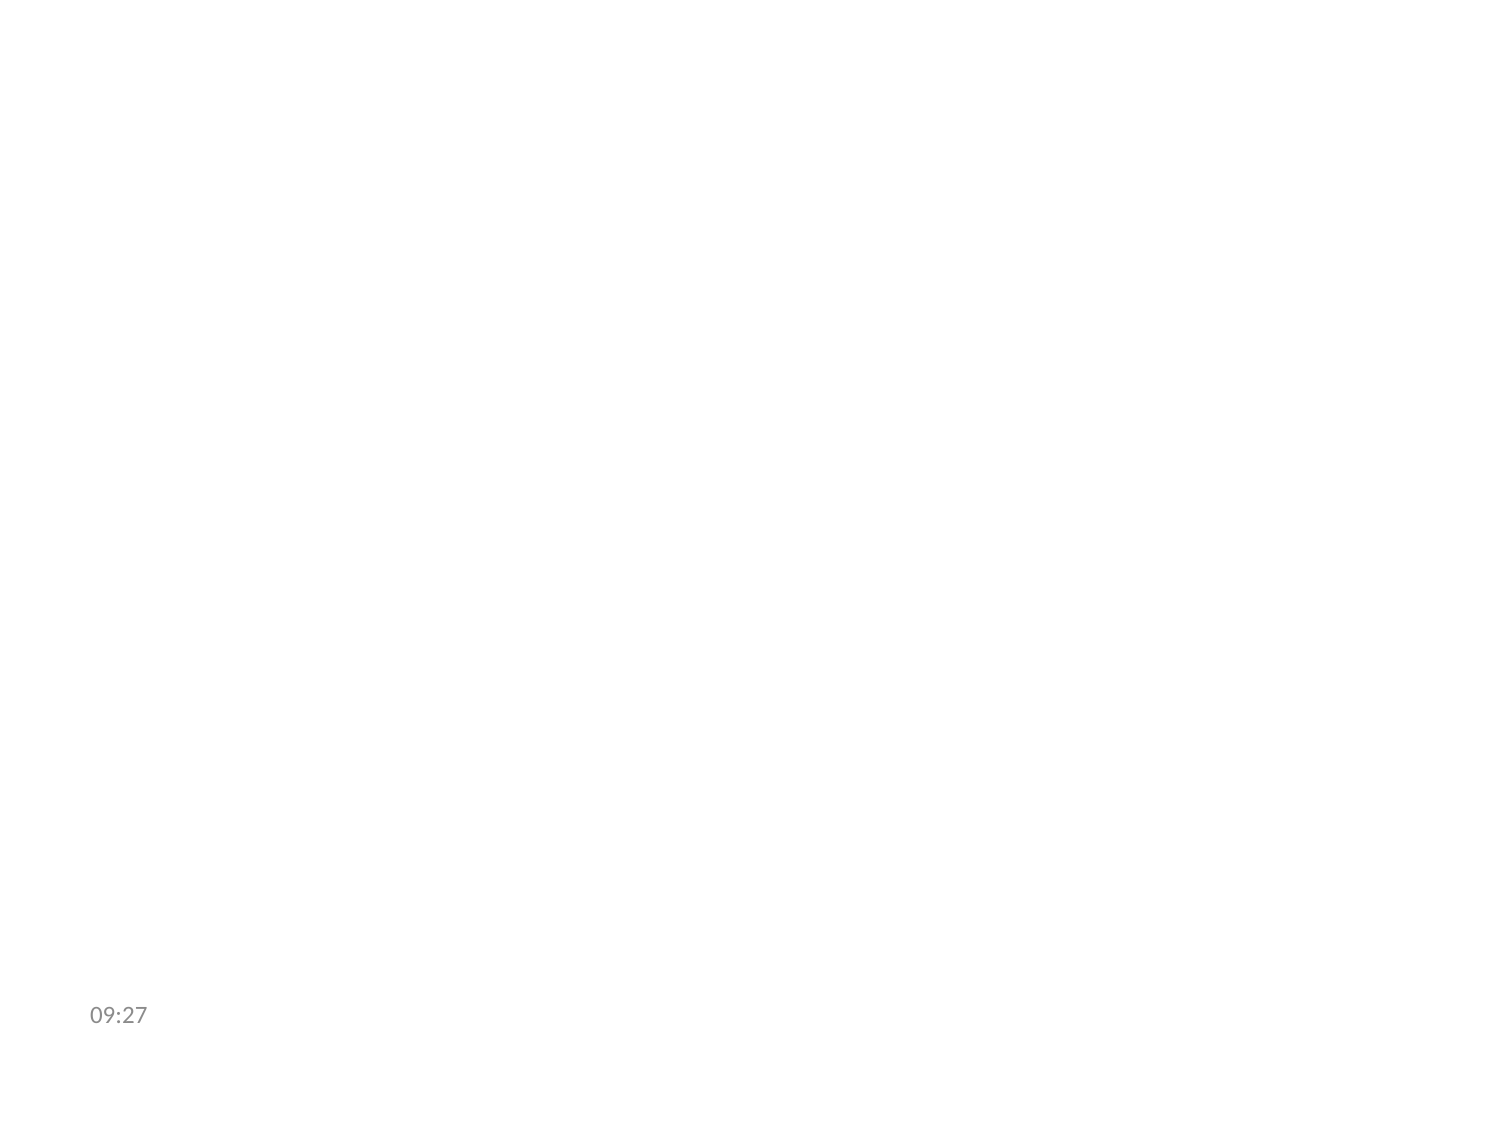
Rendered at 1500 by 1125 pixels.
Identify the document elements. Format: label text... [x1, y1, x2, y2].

text_box 15:35 [75, 983, 425, 1044]
